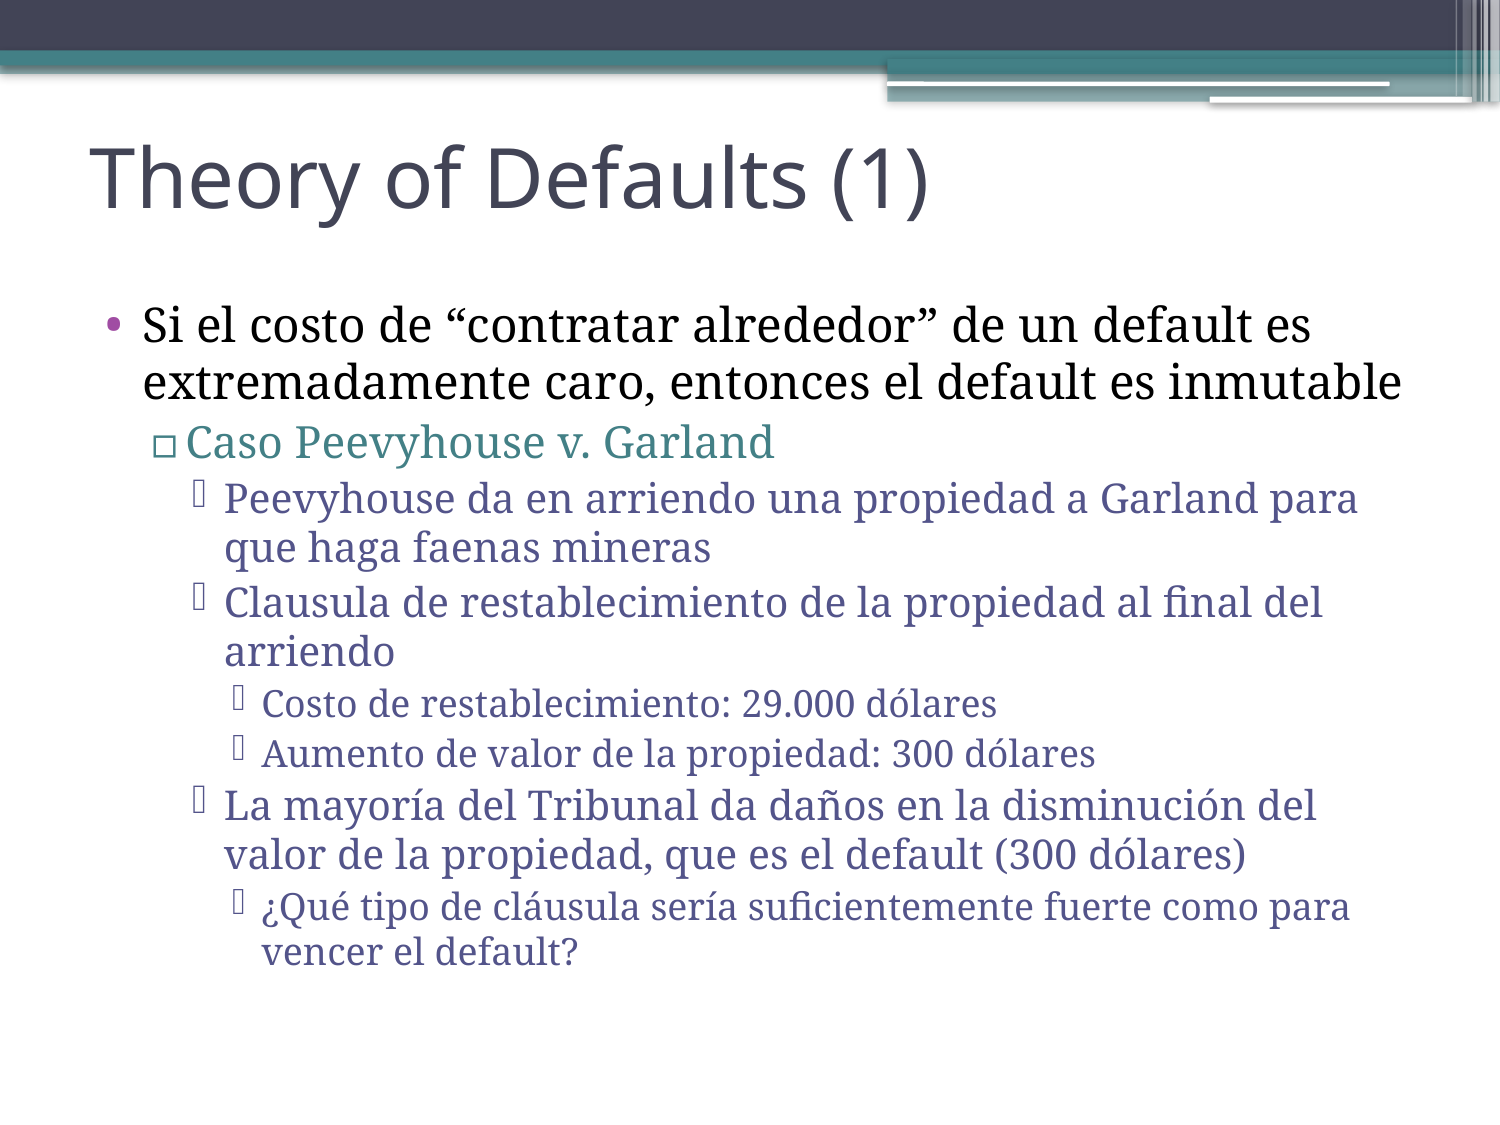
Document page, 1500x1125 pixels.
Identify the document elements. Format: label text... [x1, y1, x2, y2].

list Si el costo de “contratar alrededor” de un default es extremadamente caro, entonces el default es inmutable Caso Peevyhouse v. Garland Peevyhouse da en arriendo una propiedad a Garland para que haga faenas mineras Clausula de restablecimiento de la propiedad al final del arriendo Costo de restablecimiento: 29.000 dólares Aumento de valor de la propiedad: 300 dólares La mayoría del Tribunal da daños en la disminución del valor de la propiedad, que es el default (300 dólares) ¿Qué tipo de cláusula sería suficientemente fuerte como para vencer el default? [75, 287, 1425, 1004]
title Theory of Defaults (1) [75, 87, 1425, 263]
